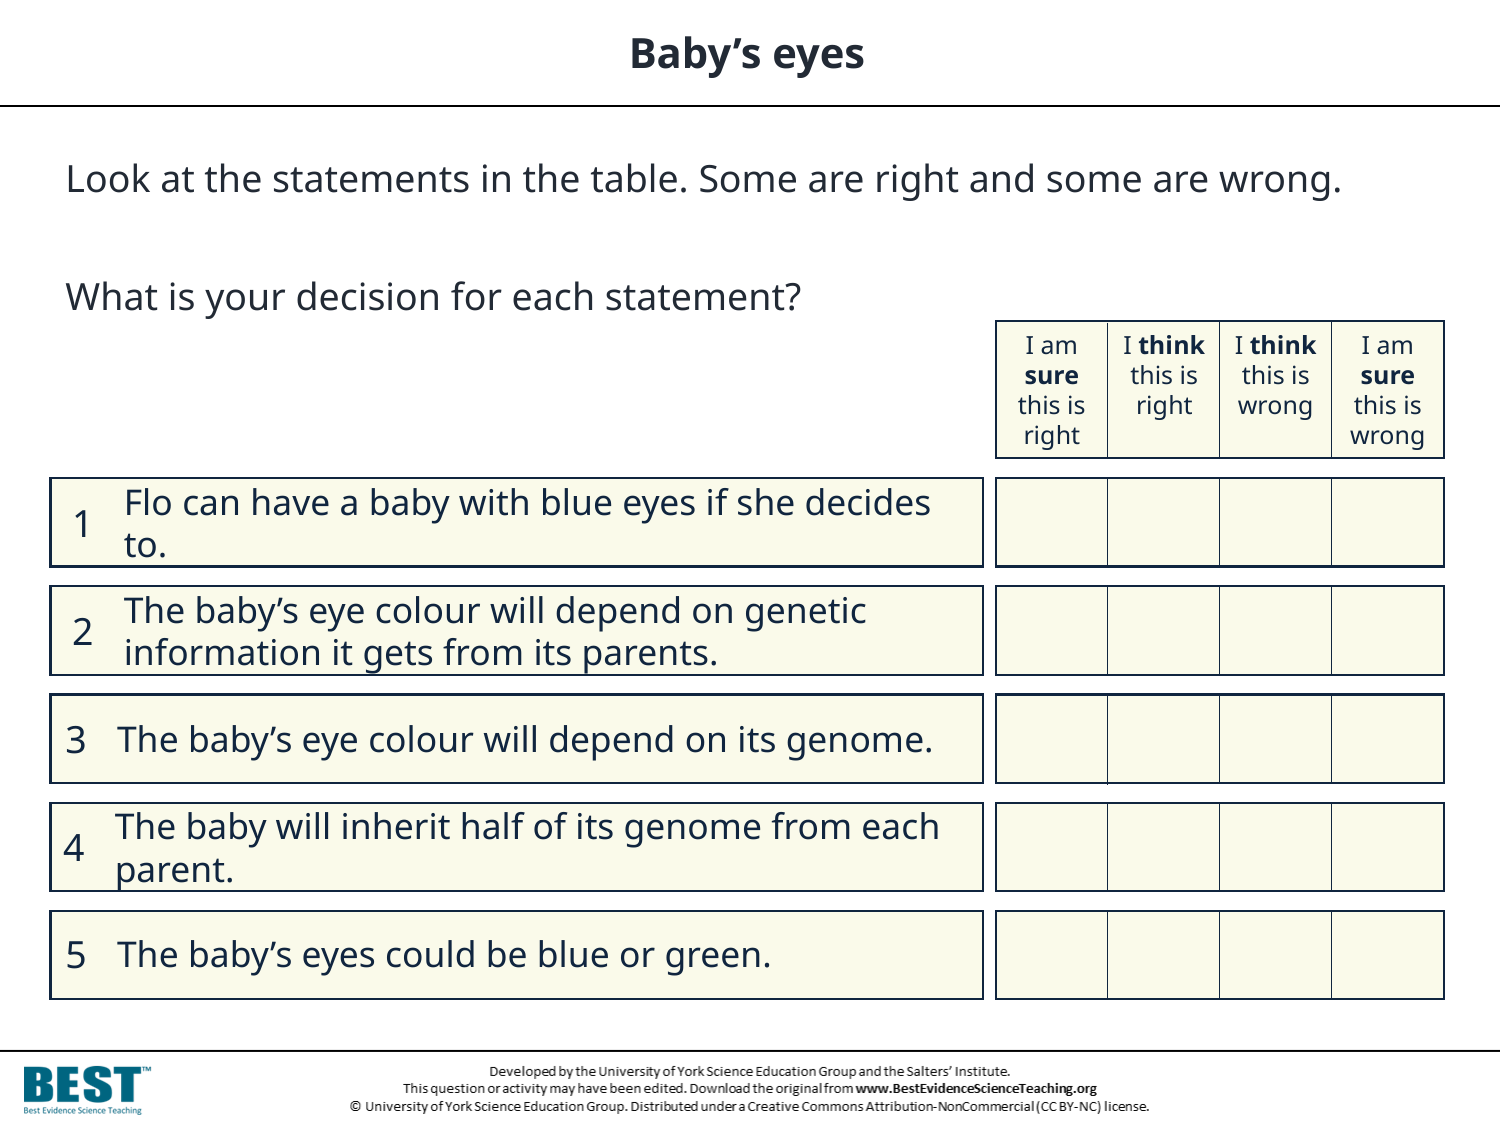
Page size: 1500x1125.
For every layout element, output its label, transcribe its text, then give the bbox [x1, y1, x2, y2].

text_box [995, 694, 1444, 785]
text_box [995, 802, 1444, 892]
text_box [995, 910, 1444, 1001]
text_box Baby’s eyes [23, 4, 1471, 99]
picture [0, 105, 1500, 1125]
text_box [995, 477, 1444, 568]
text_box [995, 321, 1444, 459]
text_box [995, 586, 1444, 676]
